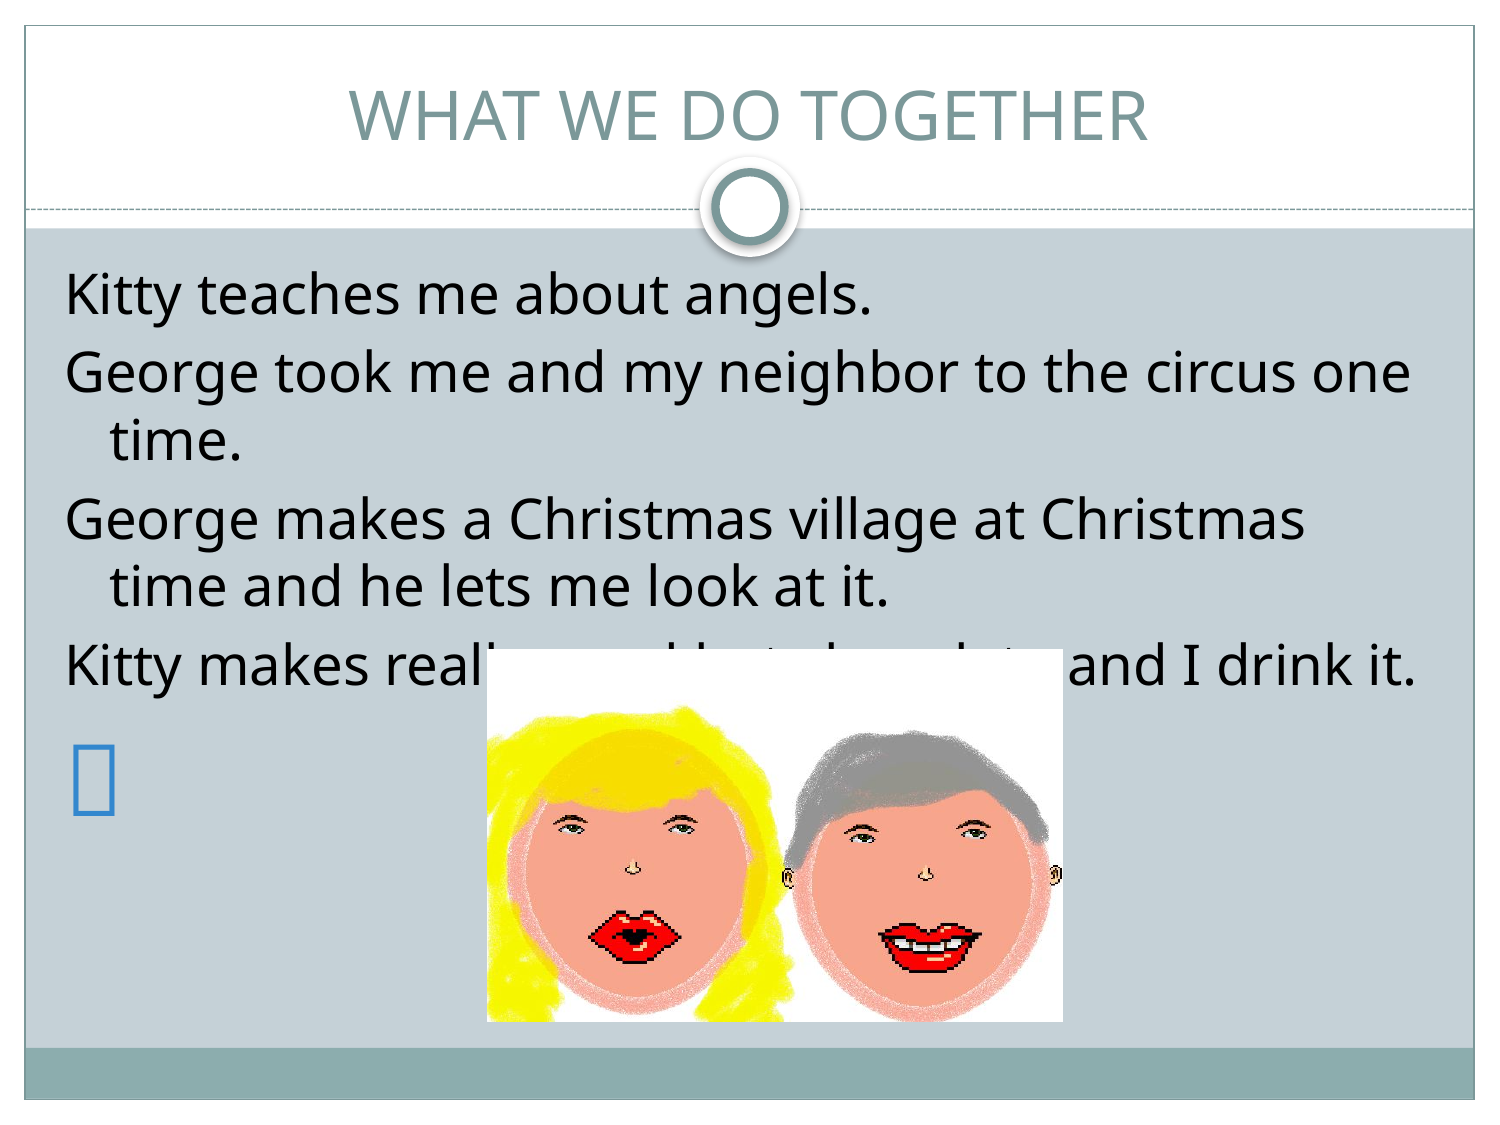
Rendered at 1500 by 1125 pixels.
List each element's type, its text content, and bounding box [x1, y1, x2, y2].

picture [487, 649, 1063, 1022]
list Kitty teaches me about angels. George took me and my neighbor to the circus one time. George makes a Christmas village at Christmas time and he lets me look at it. Kitty makes really good hot chocolate and I drink it.  [49, 250, 1445, 1001]
title WHAT WE DO TOGETHER [49, 37, 1450, 162]
